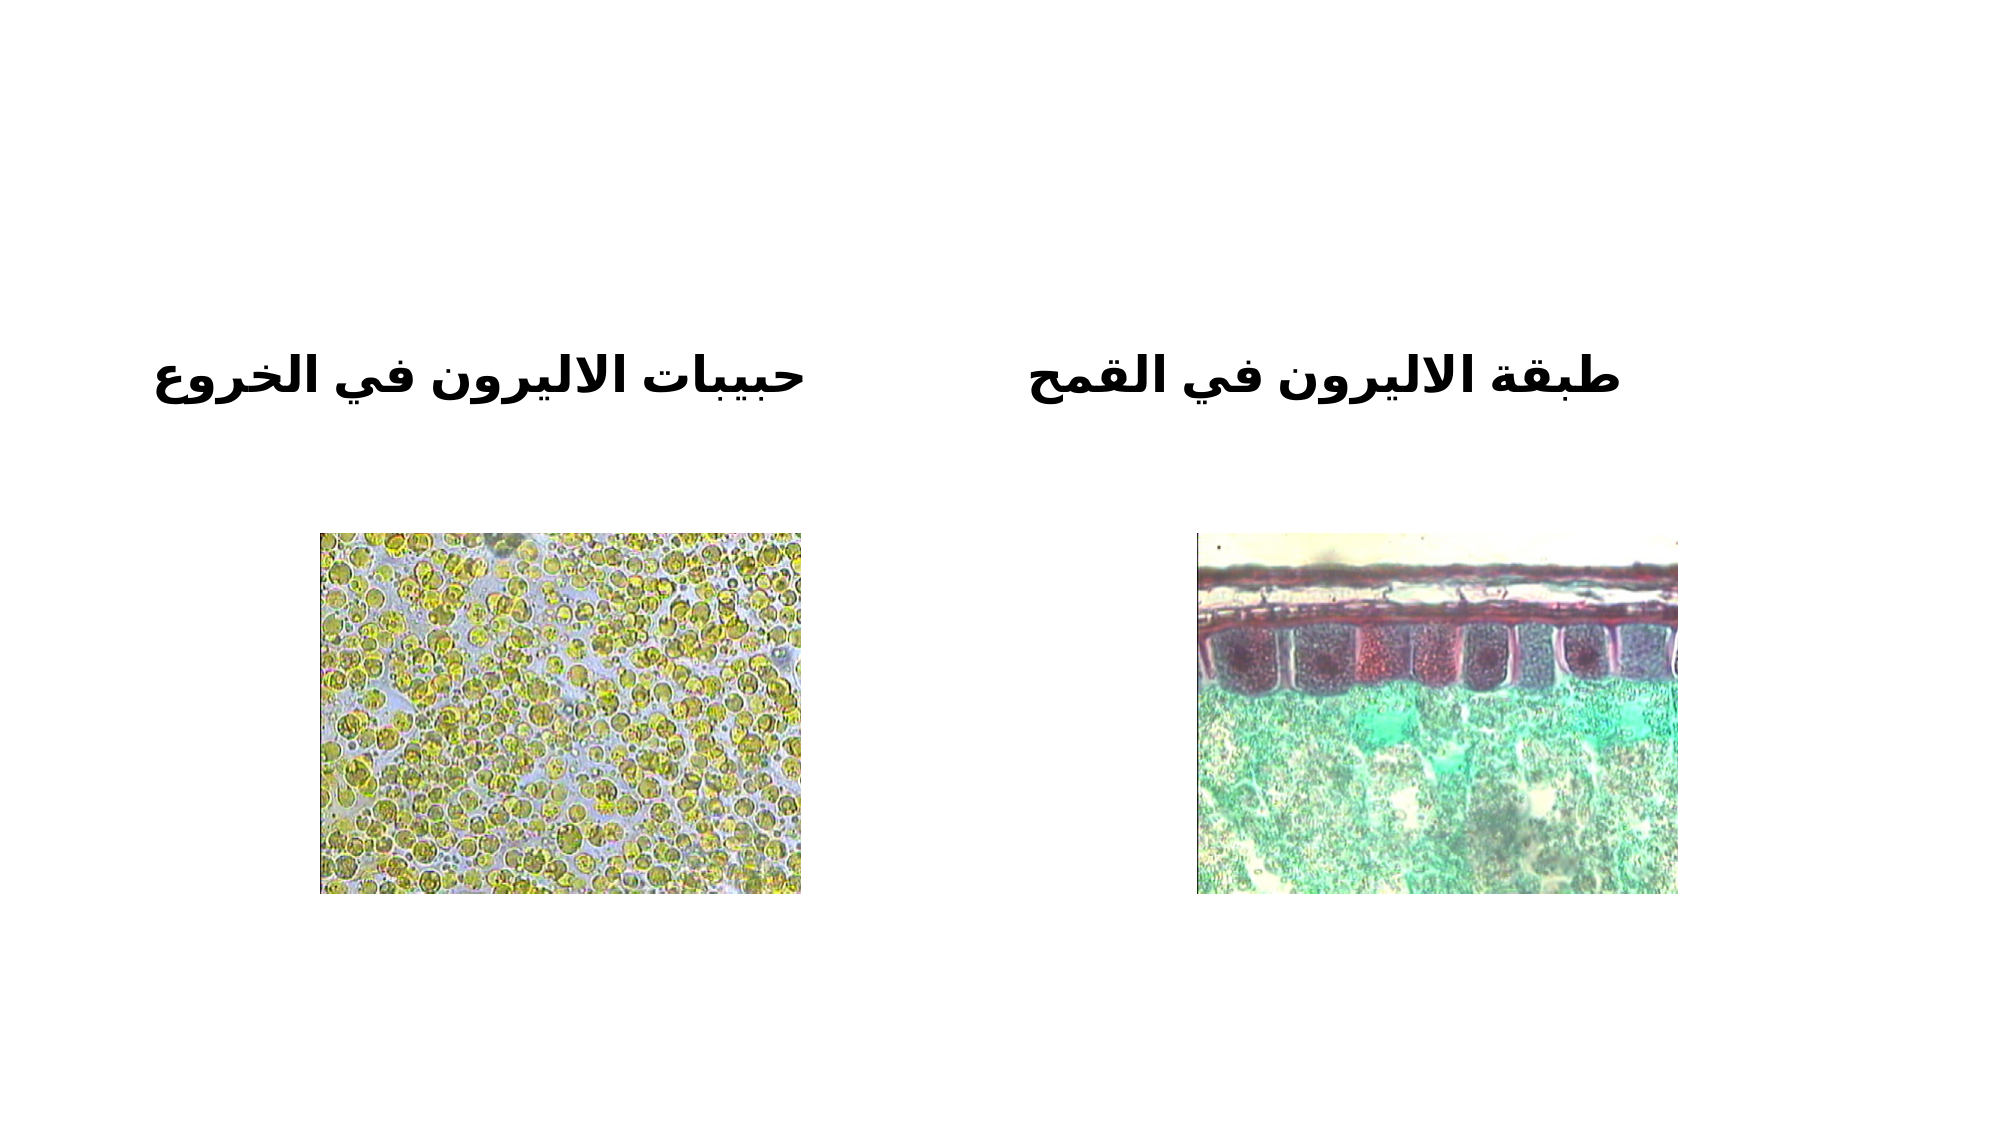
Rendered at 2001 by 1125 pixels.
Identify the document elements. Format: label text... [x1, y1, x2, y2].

list طبقة الاليرون في القمح [1012, 275, 1863, 411]
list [320, 533, 801, 894]
list حبيبات الاليرون في الخروع [137, 275, 984, 411]
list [1197, 533, 1678, 894]
